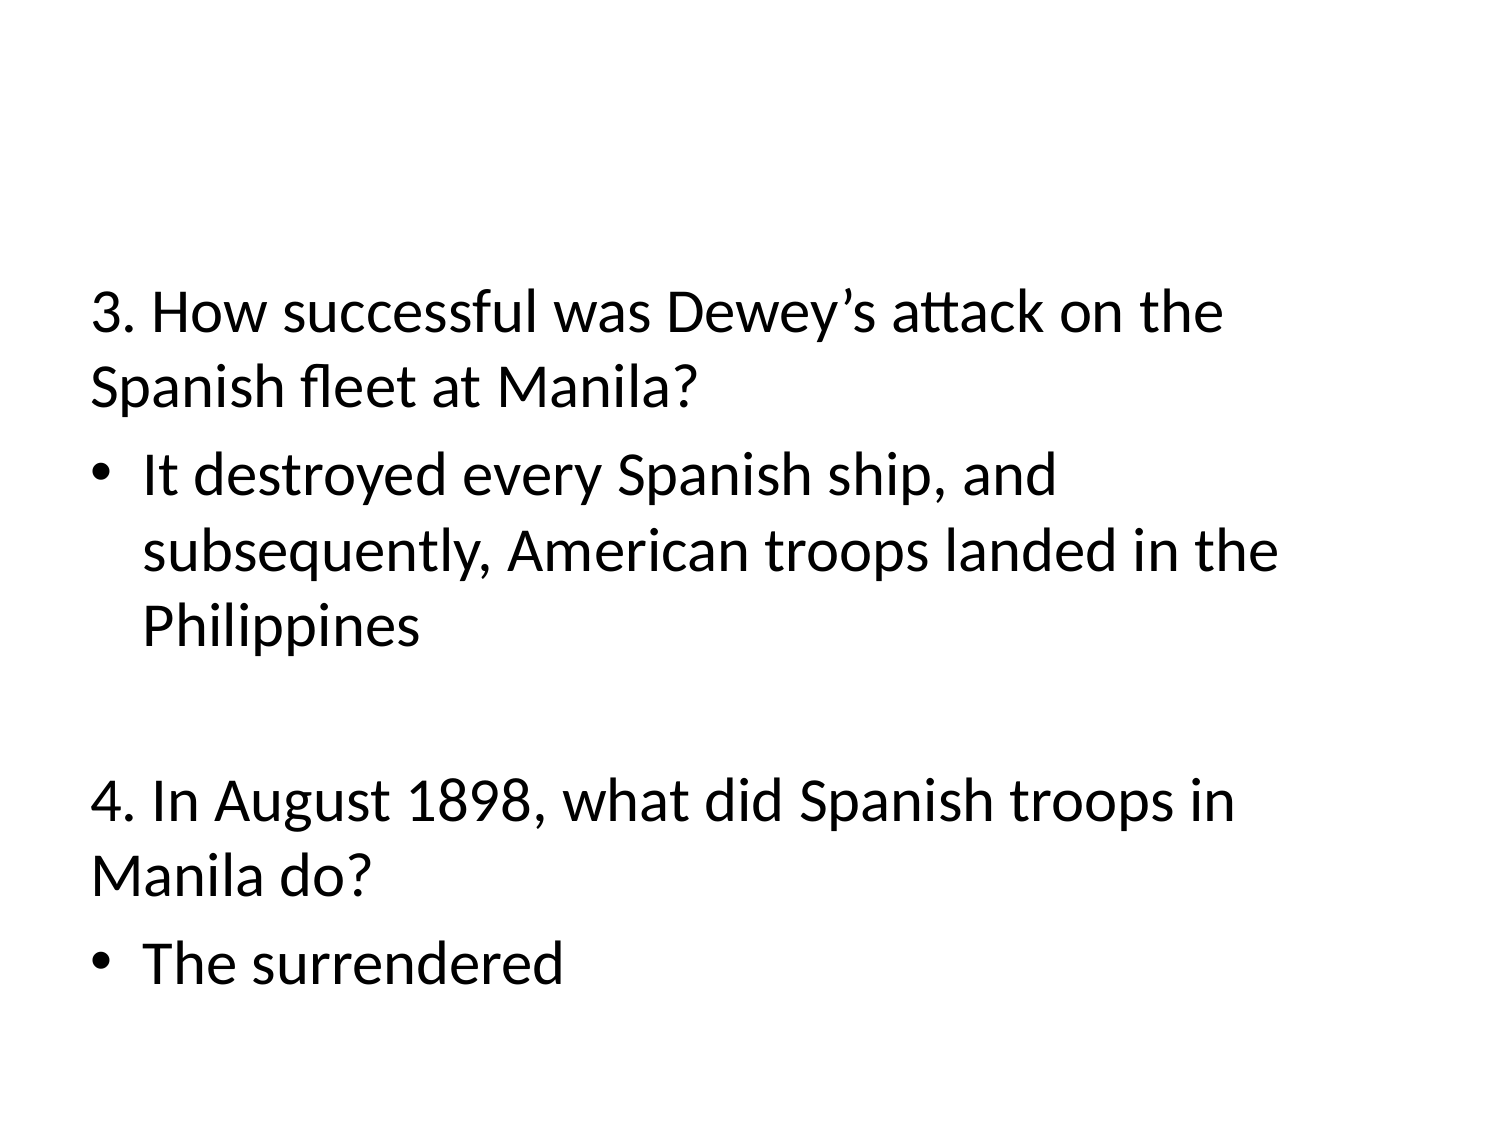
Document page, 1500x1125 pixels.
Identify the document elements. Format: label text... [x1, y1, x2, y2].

list 3. How successful was Dewey’s attack on the Spanish fleet at Manila? It destroyed every Spanish ship, and subsequently, American troops landed in the Philippines 4. In August 1898, what did Spanish troops in Manila do? The surrendered [75, 262, 1425, 1005]
